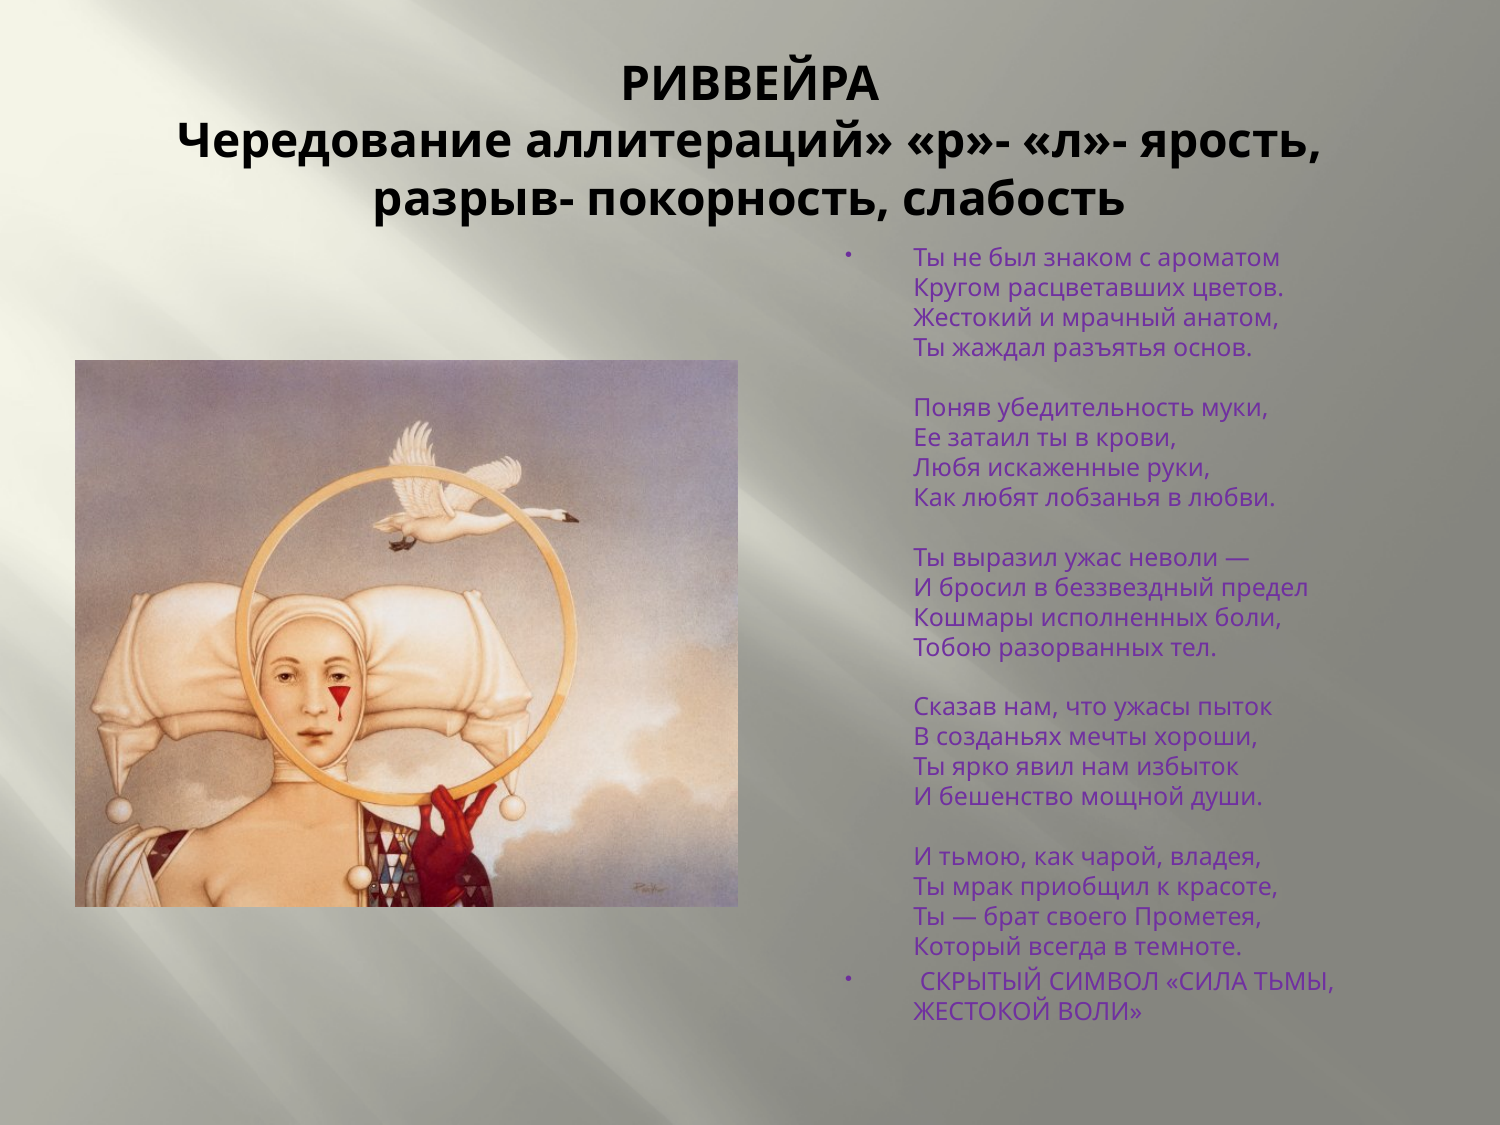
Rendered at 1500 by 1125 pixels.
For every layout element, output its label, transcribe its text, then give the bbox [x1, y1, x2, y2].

list Ты не был знаком с ароматом Кругом расцветавших цветов. Жестокий и мрачный анатом, Ты жаждал разъятья основ. Поняв убедительность муки, Ее затаил ты в крови, Любя искаженные руки, Как любят лобзанья в любви. Ты выразил ужас неволи — И бросил в беззвездный предел Кошмары исполненных боли, Тобою разорванных тел. Сказав нам, что ужасы пыток В созданьях мечты хороши, Ты ярко явил нам избыток И бешенство мощной души. И тьмою, как чарой, владея, Ты мрак приобщил к красоте, Ты — брат своего Прометея, Который всегда в темноте. СКРЫТЫЙ СИМВОЛ «СИЛА ТЬМЫ, ЖЕСТОКОЙ ВОЛИ» [808, 234, 1414, 977]
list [74, 360, 738, 908]
title РИВВЕЙРА Чередование аллитераций» «р»- «л»- ярость, разрыв- покорность, слабость [75, 45, 1425, 233]
